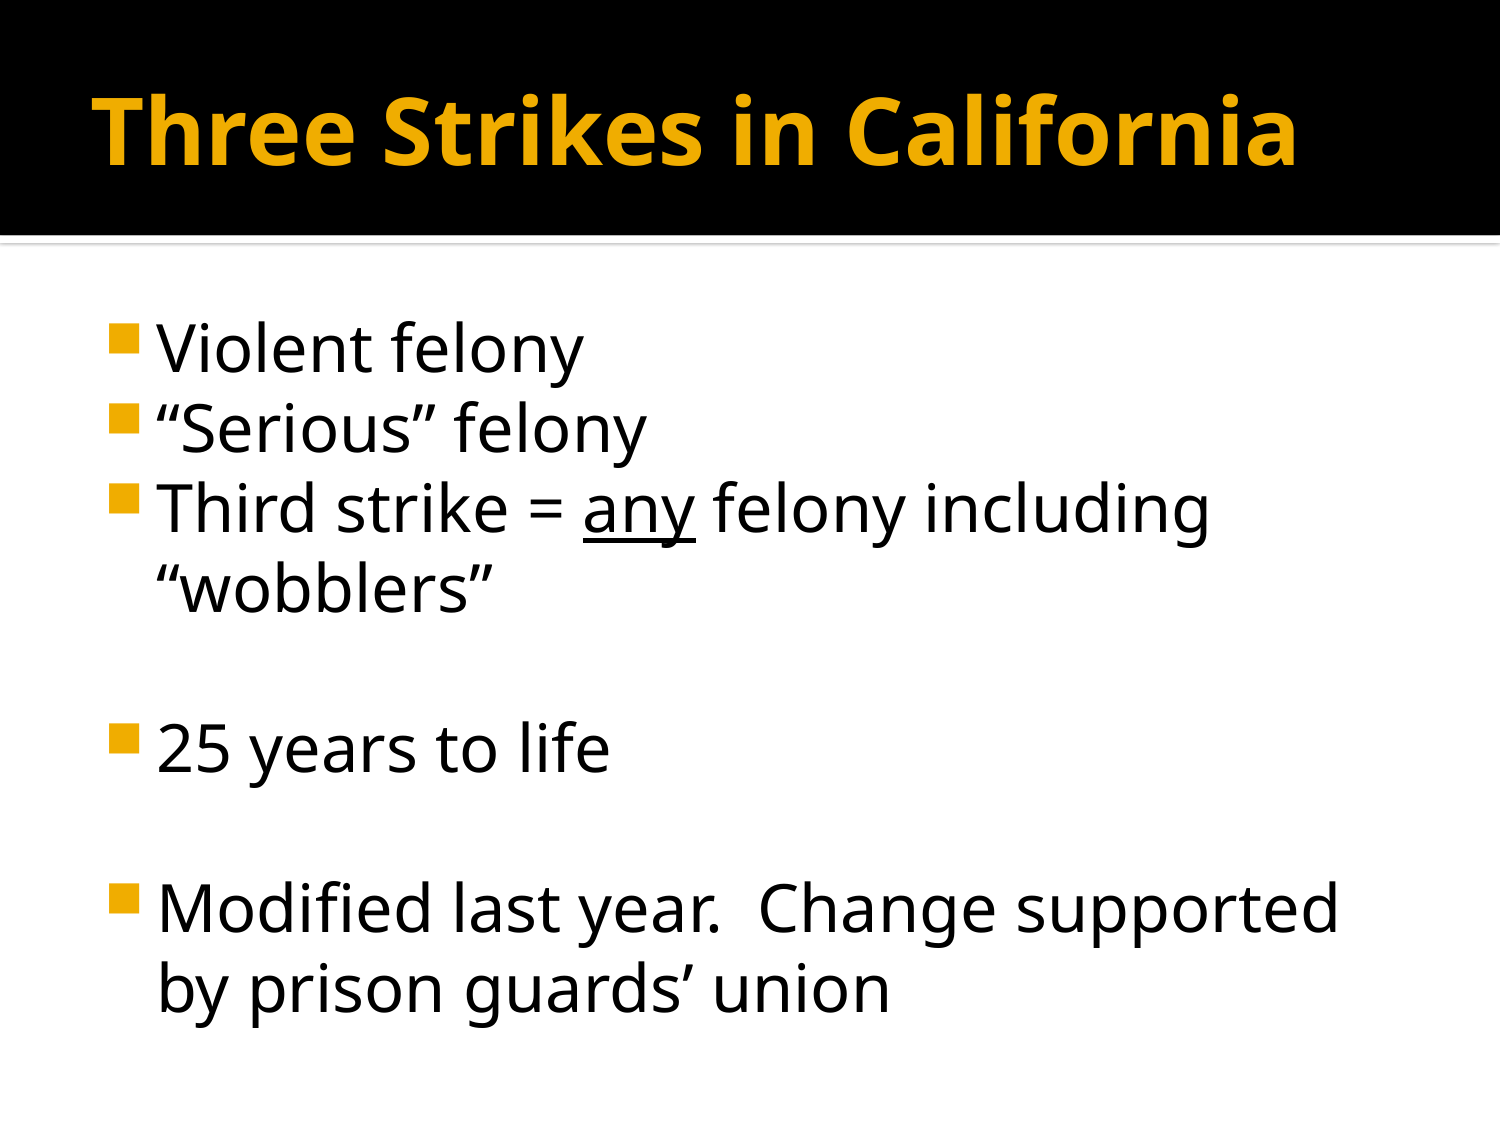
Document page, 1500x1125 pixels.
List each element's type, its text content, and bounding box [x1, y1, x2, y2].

list Violent felony “Serious” felony Third strike = any felony including “wobblers” 25 years to life Modified last year. Change supported by prison guards’ union [75, 291, 1425, 1050]
title Three Strikes in California [75, 25, 1425, 231]
